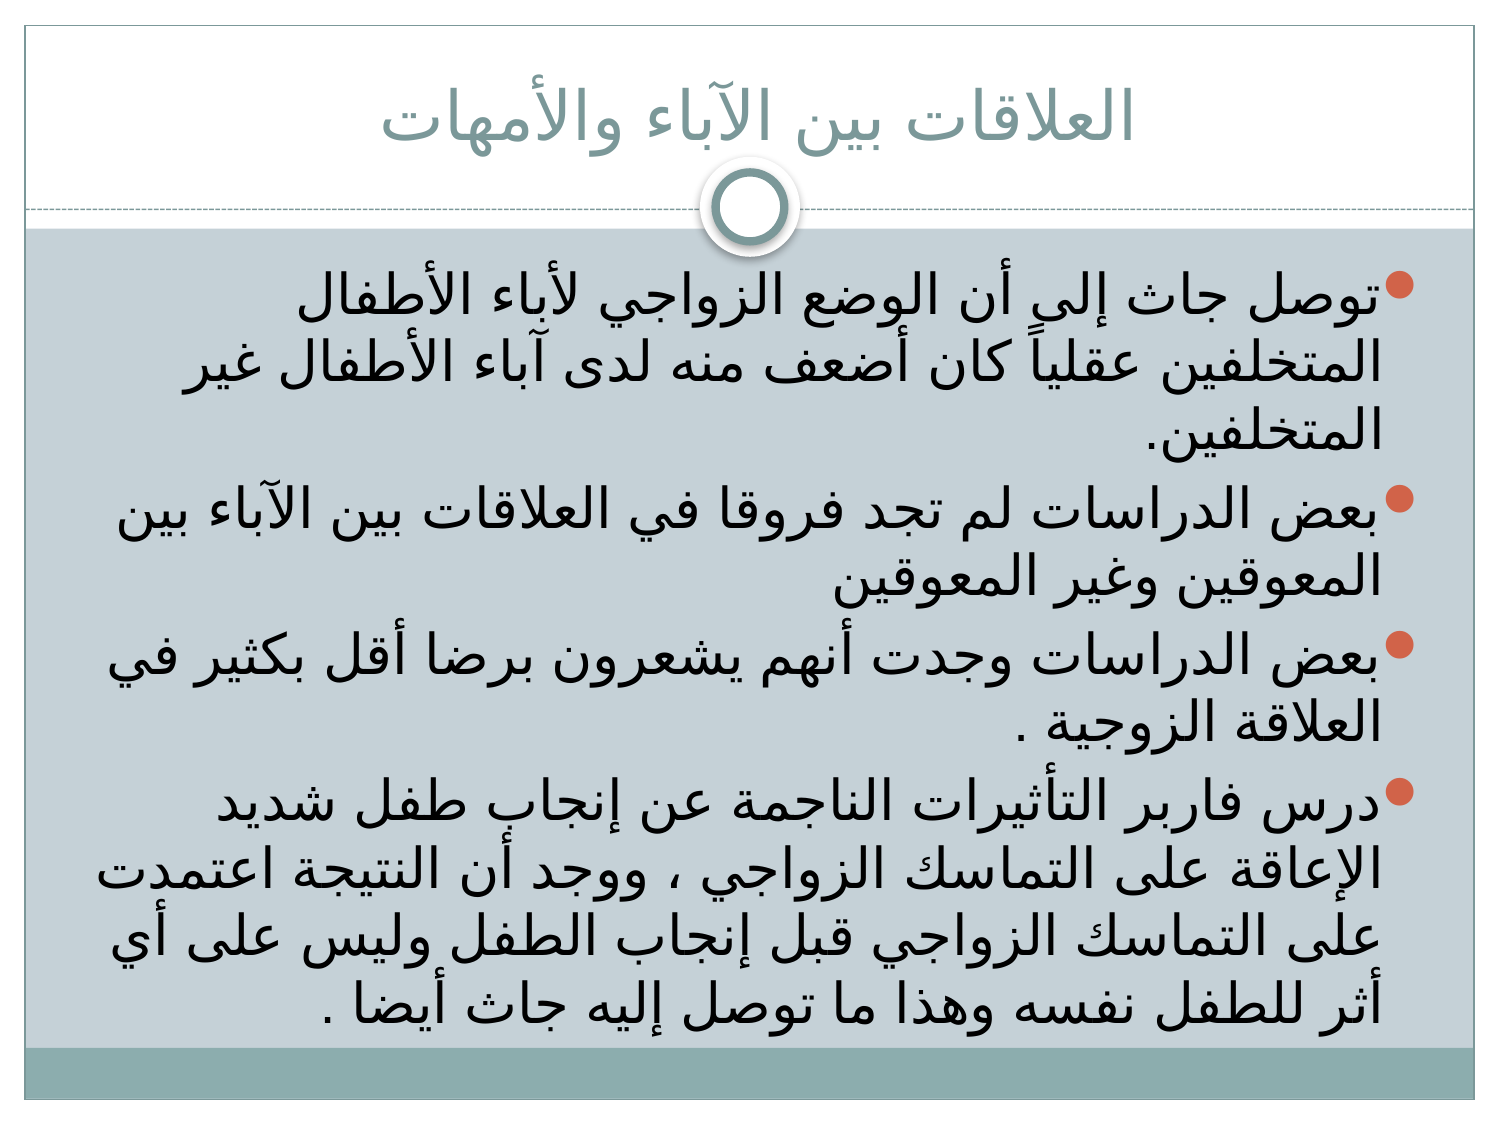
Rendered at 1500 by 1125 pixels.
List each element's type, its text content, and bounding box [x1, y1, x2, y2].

list توصل جاث إلى أن الوضع الزواجي لأباء الأطفال المتخلفين عقلياً كان أضعف منه لدى آباء الأطفال غير المتخلفين. بعض الدراسات لم تجد فروقا في العلاقات بين الآباء بين المعوقين وغير المعوقين بعض الدراسات وجدت أنهم يشعرون برضا أقل بكثير في العلاقة الزوجية . درس فاربر التأثيرات الناجمة عن إنجاب طفل شديد الإعاقة على التماسك الزواجي ، ووجد أن النتيجة اعتمدت على التماسك الزواجي قبل إنجاب الطفل وليس على أي أثر للطفل نفسه وهذا ما توصل إليه جاث أيضا . [49, 250, 1445, 1001]
title العلاقات بين الآباء والأمهات [49, 37, 1450, 163]
